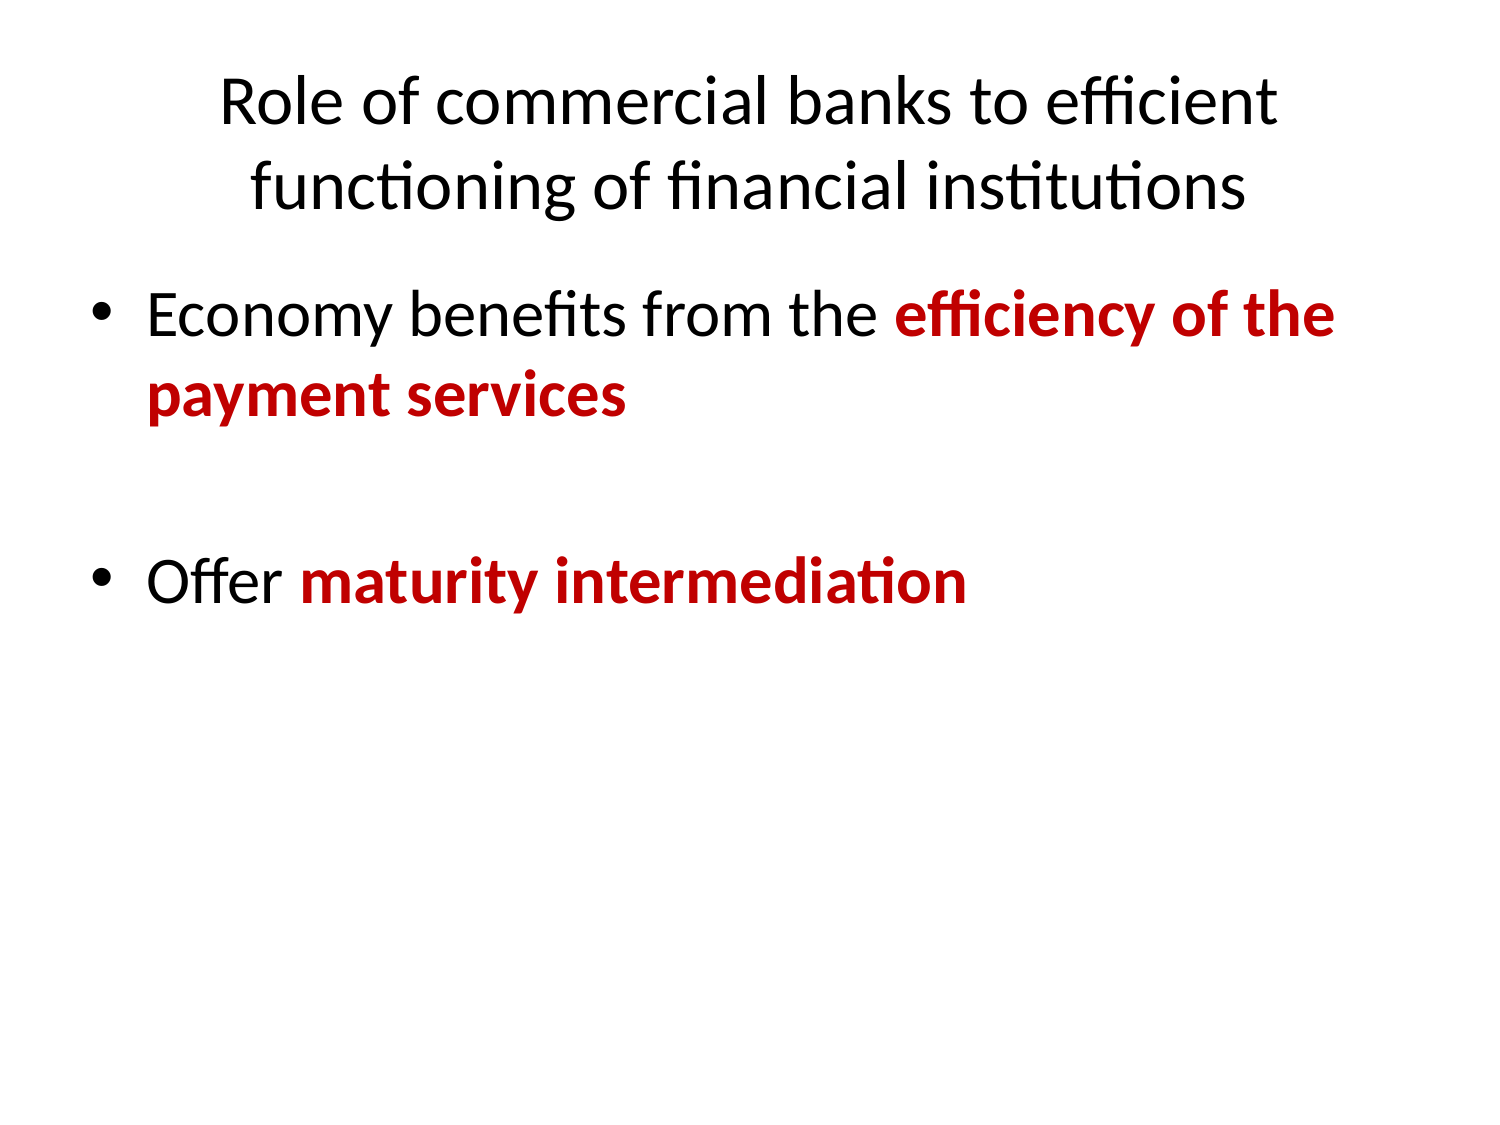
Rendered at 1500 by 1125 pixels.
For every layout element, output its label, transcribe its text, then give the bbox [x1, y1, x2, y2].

title Role of commercial banks to efficient functioning of financial institutions [75, 45, 1425, 233]
list Economy benefits from the efficiency of the payment services Offer maturity intermediation [75, 262, 1425, 1005]
